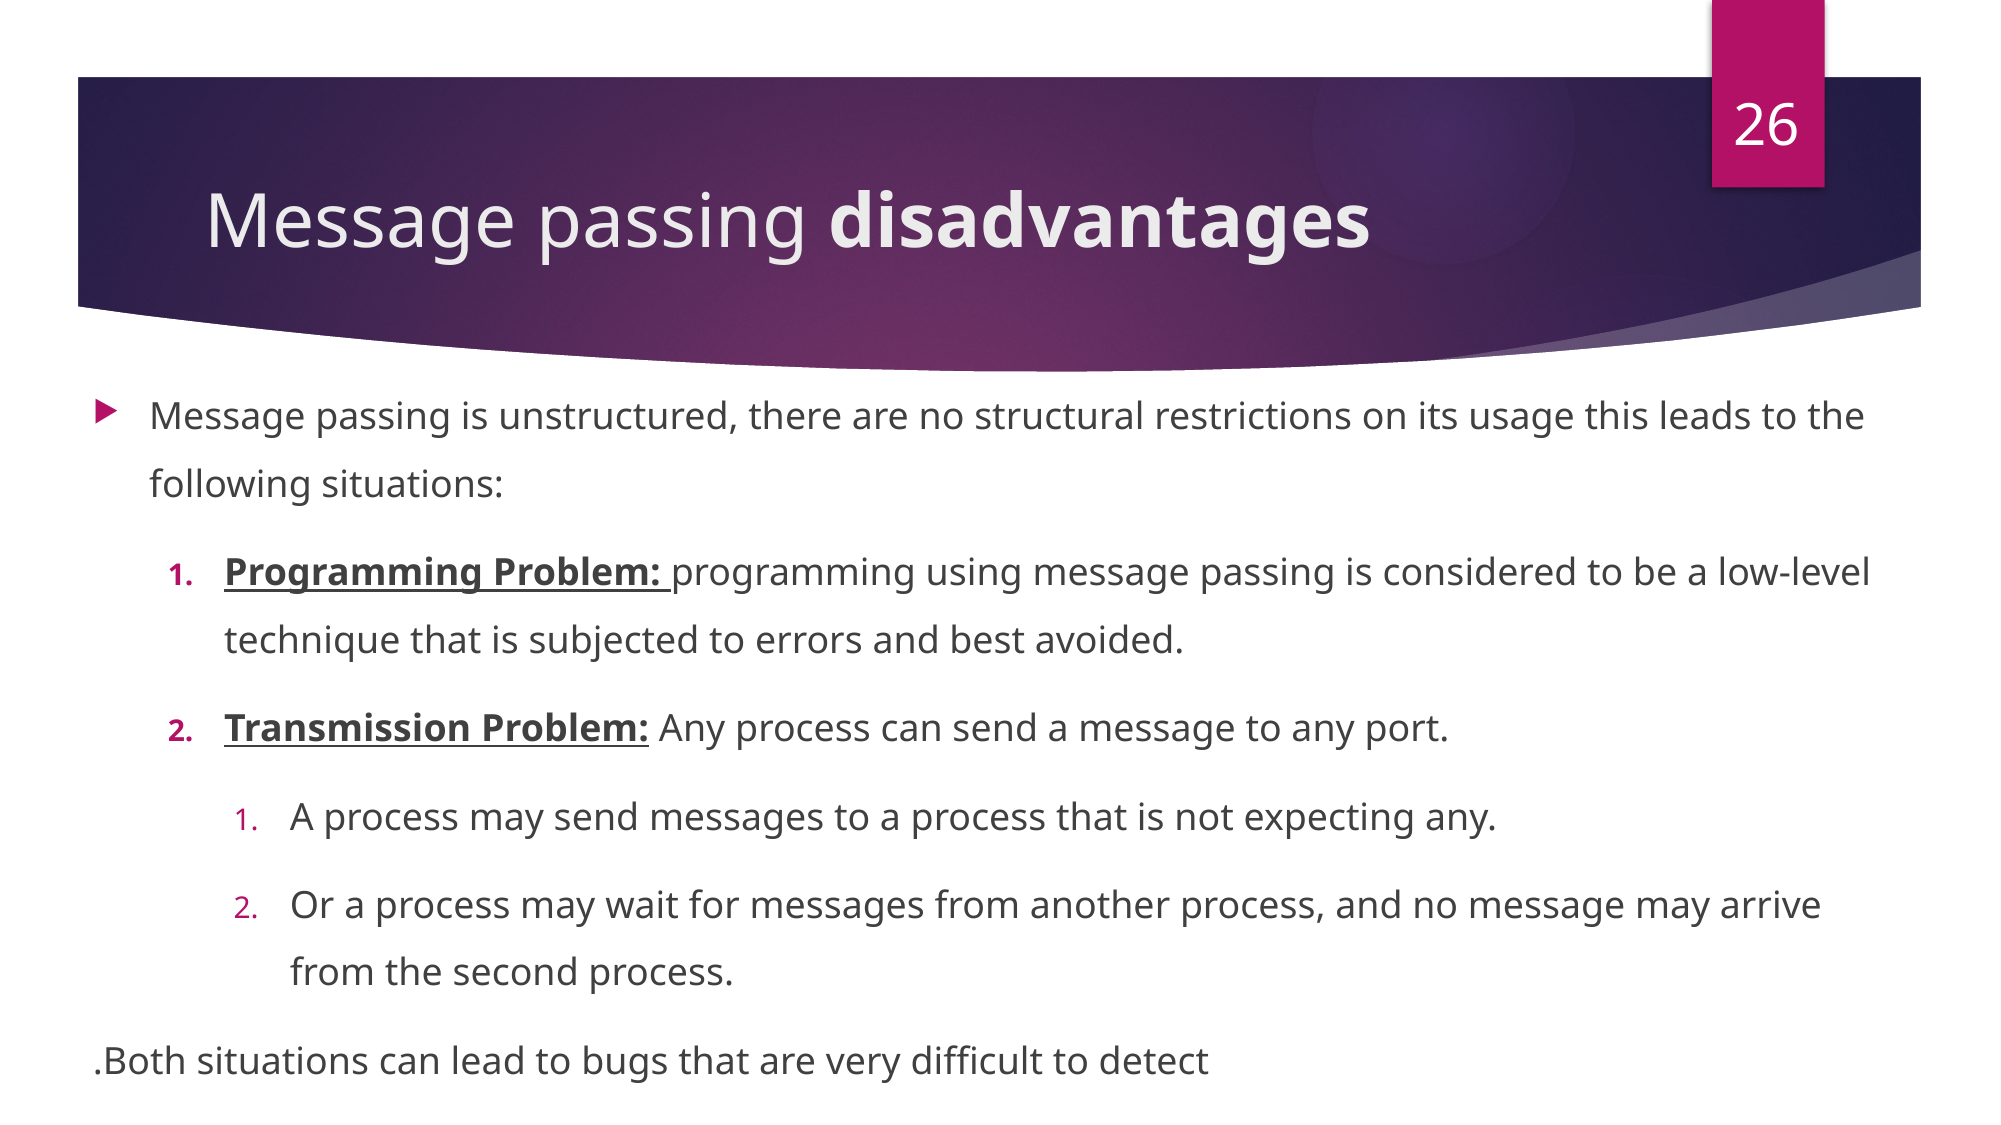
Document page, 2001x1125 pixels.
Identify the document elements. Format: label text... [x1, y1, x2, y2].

slide_number 26 [1698, 48, 1836, 175]
list Message passing is unstructured, there are no structural restrictions on its usage this leads to the following situations: Programming Problem: programming using message passing is considered to be a low-level technique that is subjected to errors and best avoided. Transmission Problem: Any process can send a message to any port. A process may send messages to a process that is not expecting any. Or a process may wait for messages from another process, and no message may arrive from the second process. Both situations can lead to bugs that are very difficult to detect. [77, 362, 1923, 923]
title Message passing disadvantages [189, 159, 1627, 276]
